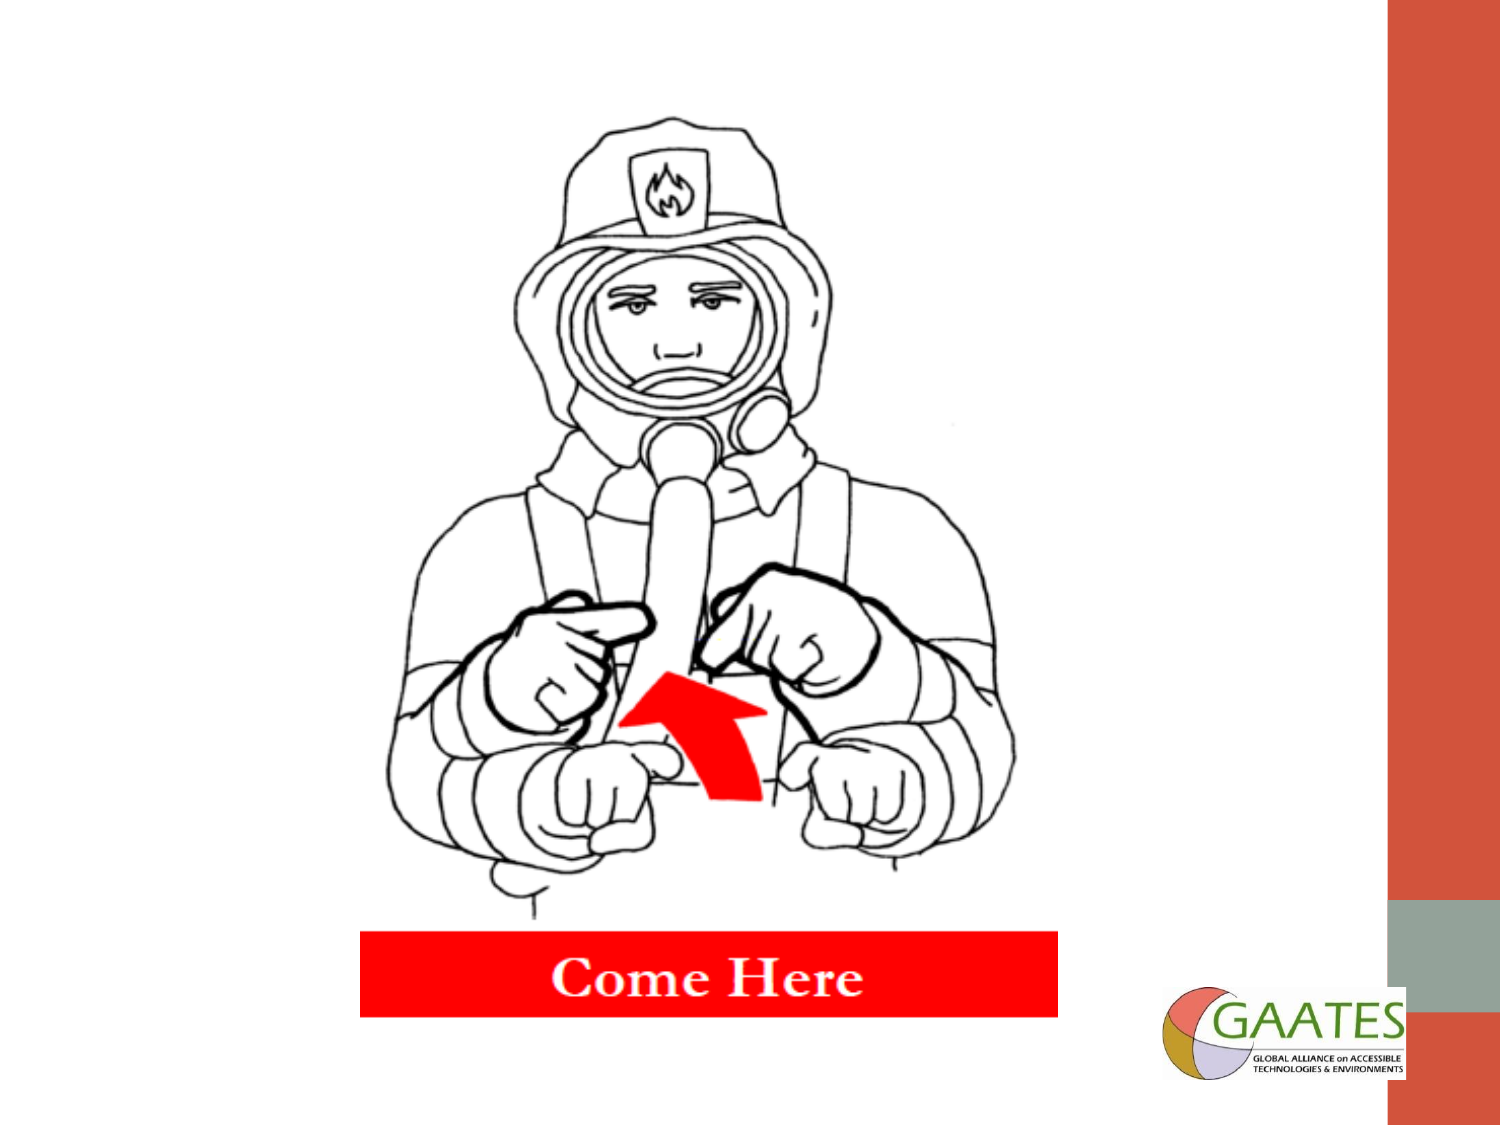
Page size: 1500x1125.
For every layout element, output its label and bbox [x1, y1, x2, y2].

text_box [29, 82, 1415, 138]
picture [359, 111, 1058, 1036]
picture [1162, 987, 1407, 1080]
